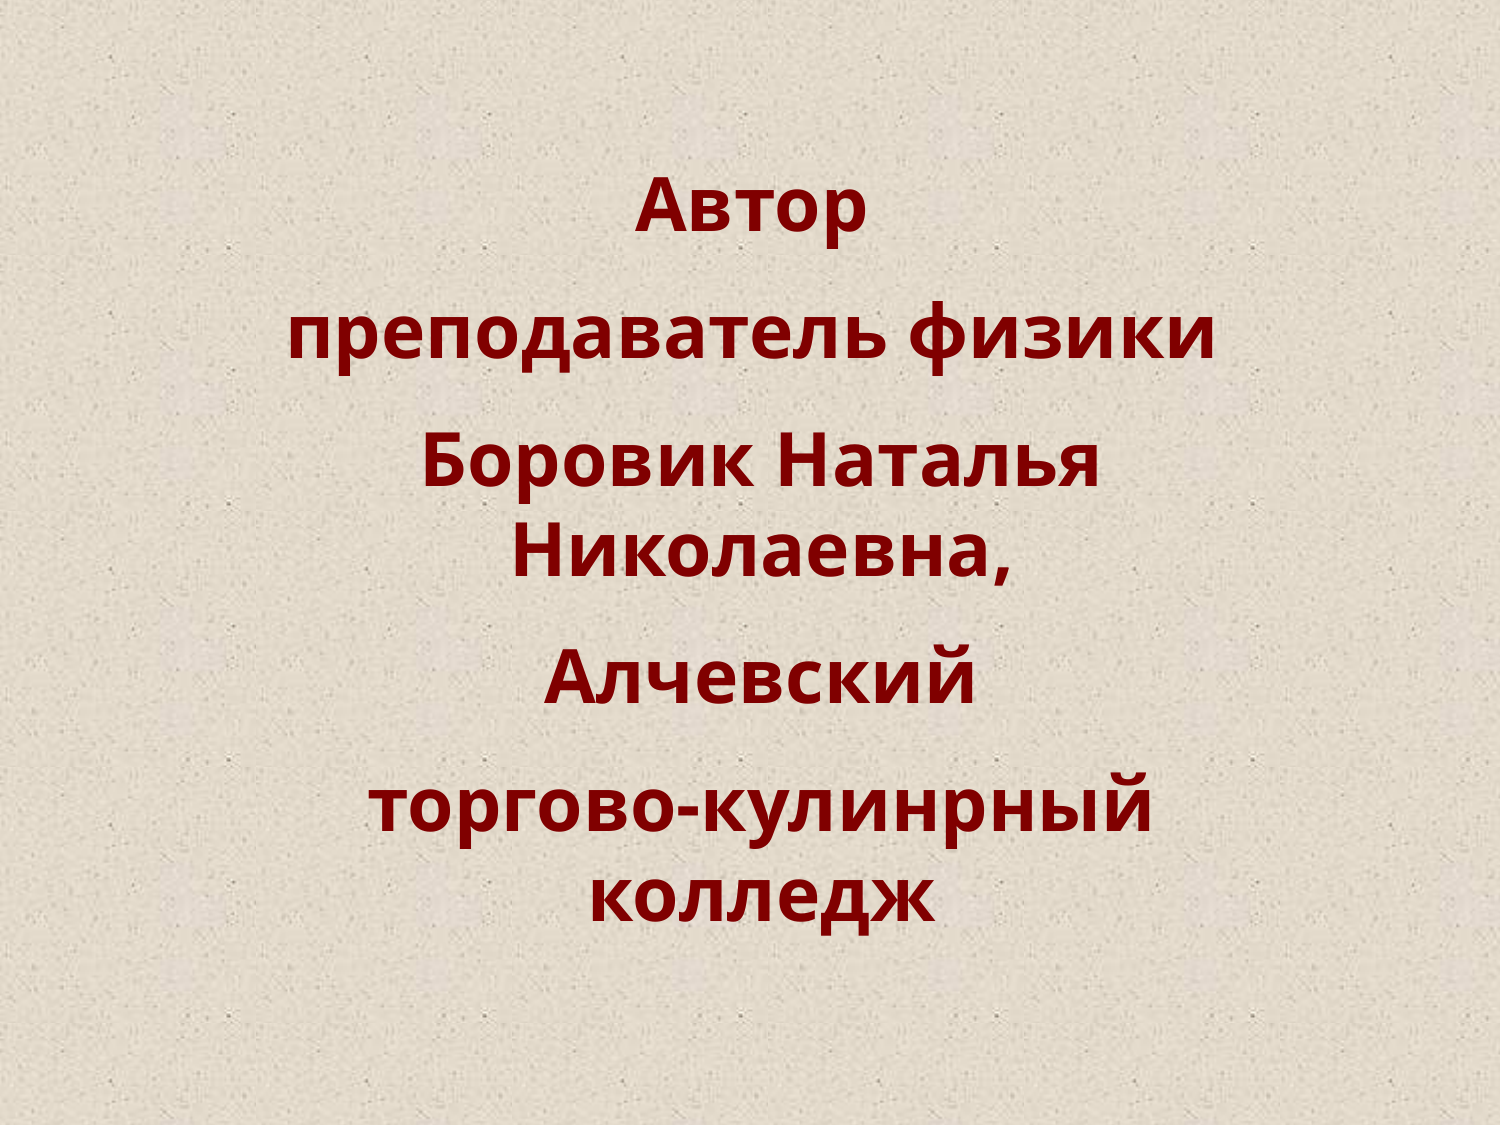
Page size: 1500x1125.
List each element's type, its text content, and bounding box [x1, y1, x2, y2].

picture [0, 0, 1500, 1125]
text_box Автор преподаватель физики Боровик Наталья Николаевна, Алчевский торгово-кулинрный колледж [206, 148, 1317, 944]
